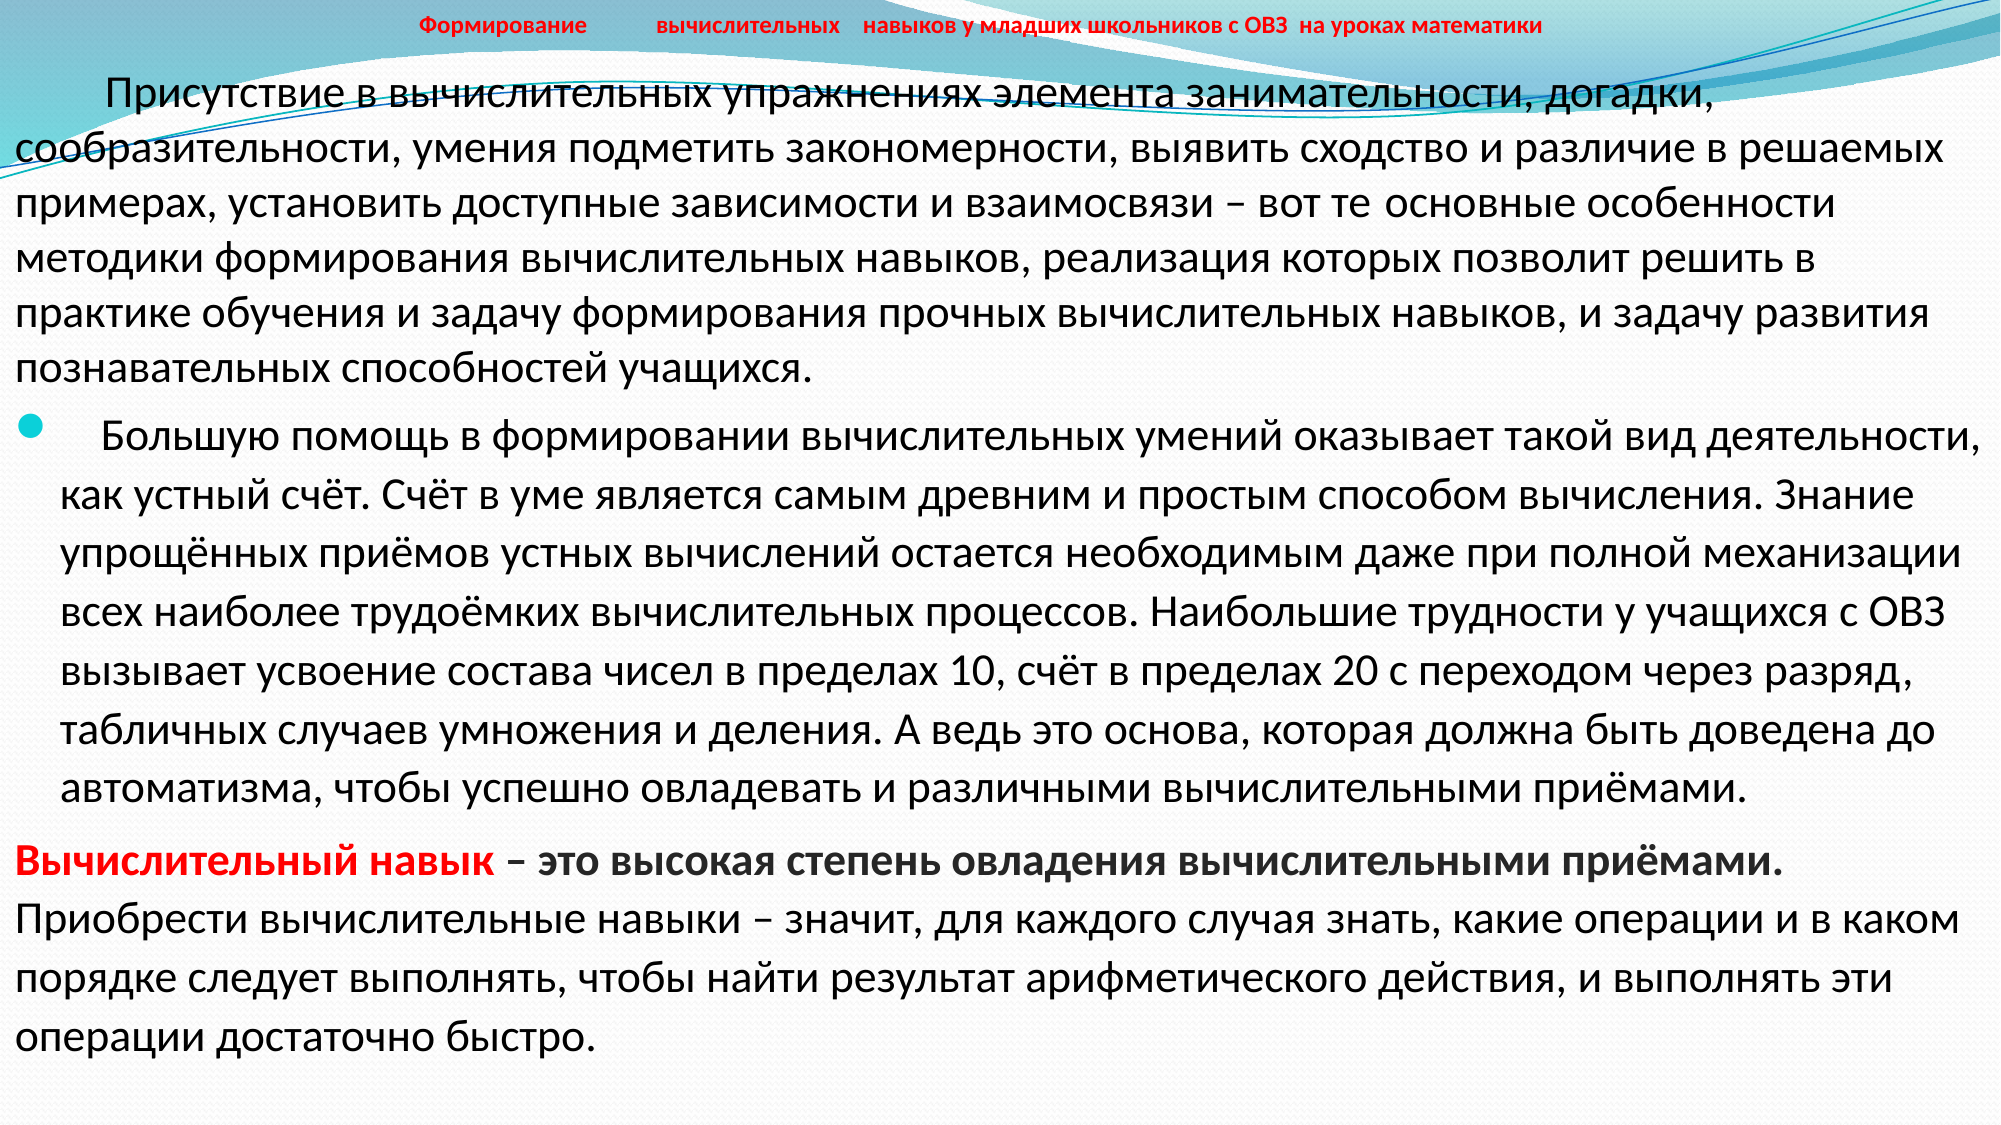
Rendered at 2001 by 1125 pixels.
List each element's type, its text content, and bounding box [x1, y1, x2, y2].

title Формирование вычислительных навыков у младших школьников с ОВЗ на уроках математики [137, 0, 1863, 39]
list Присутствие в вычислительных упражнениях элемента занимательности, догадки, сообразительности, умения подметить закономерности, выявить сходство и различие в решаемых примерах, установить доступные зависимости и взаимосвязи – вот те основные особенности методики формирования вычислительных навыков, реализация которых позволит решить в практике обучения и задачу формирования прочных вычислительных навыков, и задачу развития познавательных способностей учащихся. Большую помощь в формировании вычислительных умений оказывает такой вид деятельности, как устный счёт. Счёт в уме является самым древним и простым способом вычисления. Знание упрощённых приёмов устных вычислений остается необходимым даже при полной механизации всех наиболее трудоёмких вычислительных процессов. Наибольшие трудности у учащихся с ОВЗ вызывает усвоение состава чисел в пределах 10, счёт в пределах 20 с переходом через разряд, табличных случаев умножения и деления. А ведь это основа, которая должна быть доведена до автоматизма, чтобы успешно овладевать и различными вычислительными приёмами. Вычислительный навык – это высокая степень овладения вычислительными приёмами. Приобрести вычислительные навыки – значит, для каждого случая знать, какие операции и в каком порядке следует выполнять, чтобы найти результат арифметического действия, и выполнять эти операции достаточно быстро. [0, 54, 2000, 1125]
